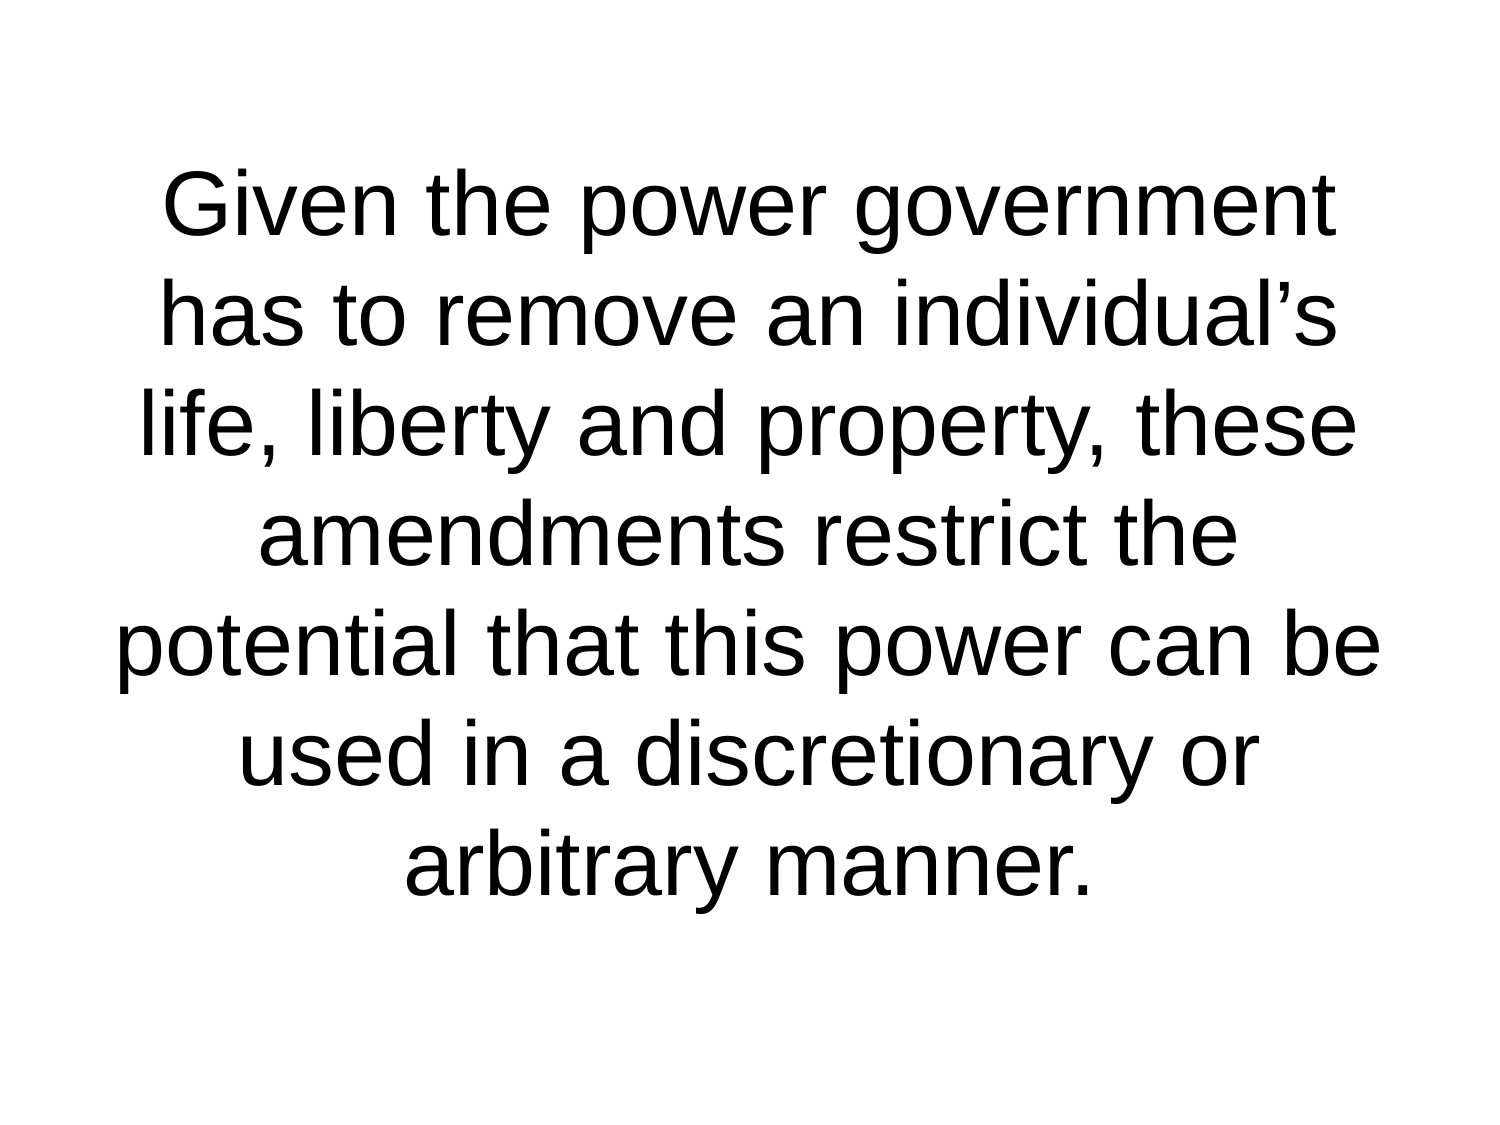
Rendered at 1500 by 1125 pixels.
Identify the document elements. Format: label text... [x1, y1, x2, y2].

title Given the power government has to remove an individual’s life, liberty and property, these amendments restrict the potential that this power can be used in a discretionary or arbitrary manner. [74, 44, 1426, 1013]
